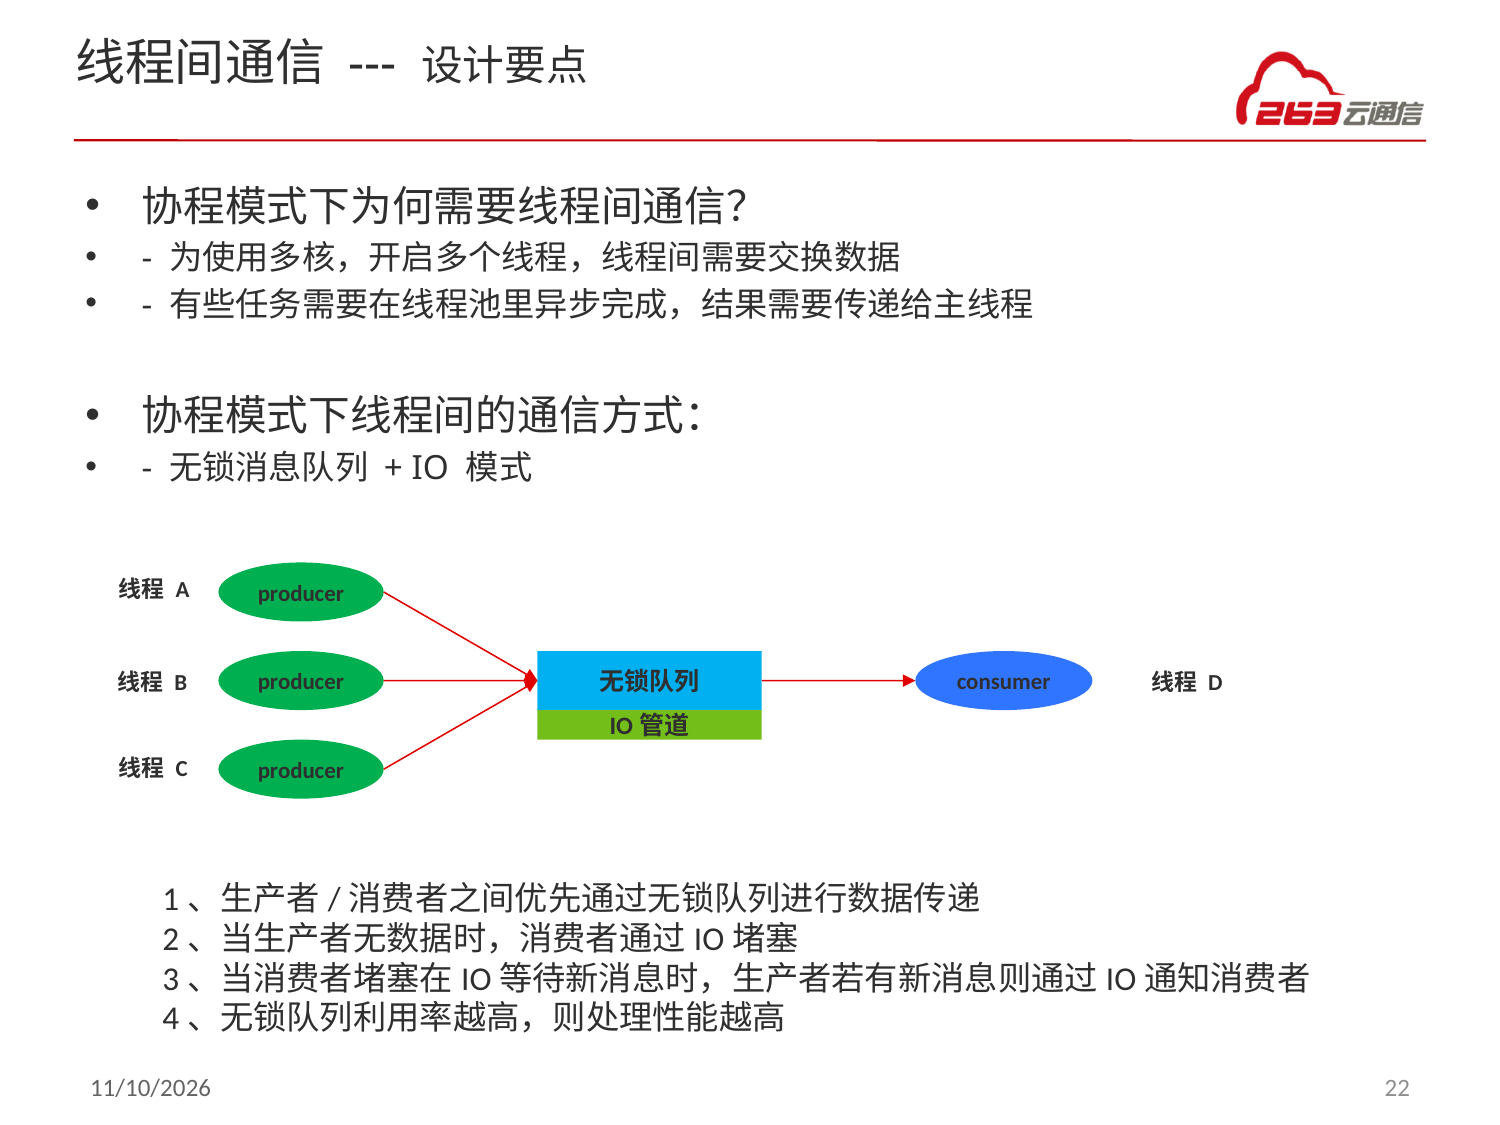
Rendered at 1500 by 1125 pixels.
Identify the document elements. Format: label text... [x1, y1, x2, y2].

text_box 无锁队列 [542, 649, 764, 708]
text_box producer [221, 648, 378, 713]
text_box 线程 B [102, 660, 221, 703]
list 协程模式下为何需要线程间通信？ - 为使用多核，开启多个线程，线程间需要交换数据 - 有些任务需要在线程池里异步完成，结果需要传递给主线程 协程模式下线程间的通信方式： - 无锁消息队列 + IO 模式 [70, 171, 1421, 563]
text_box producer [223, 560, 386, 624]
text_box producer [223, 737, 384, 801]
text_box 线程 C [104, 746, 223, 789]
text_box 线程 D [1136, 660, 1255, 703]
picture [1230, 37, 1430, 141]
title 线程间通信 --- 设计要点 [75, 30, 1235, 136]
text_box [383, 591, 538, 679]
text_box consumer [913, 648, 1095, 713]
text_box IO管道 [542, 708, 764, 742]
text_box 线程 A [104, 566, 223, 609]
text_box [383, 680, 538, 770]
text_box 1、生产者/消费者之间优先通过无锁队列进行数据传递 2、当生产者无数据时，消费者通过IO堵塞 3、当消费者堵塞在IO等待新消息时，生产者若有新消息则通过IO通知消费者 4、无锁队列利用率越高，则处理性能越高 [147, 869, 1353, 1044]
